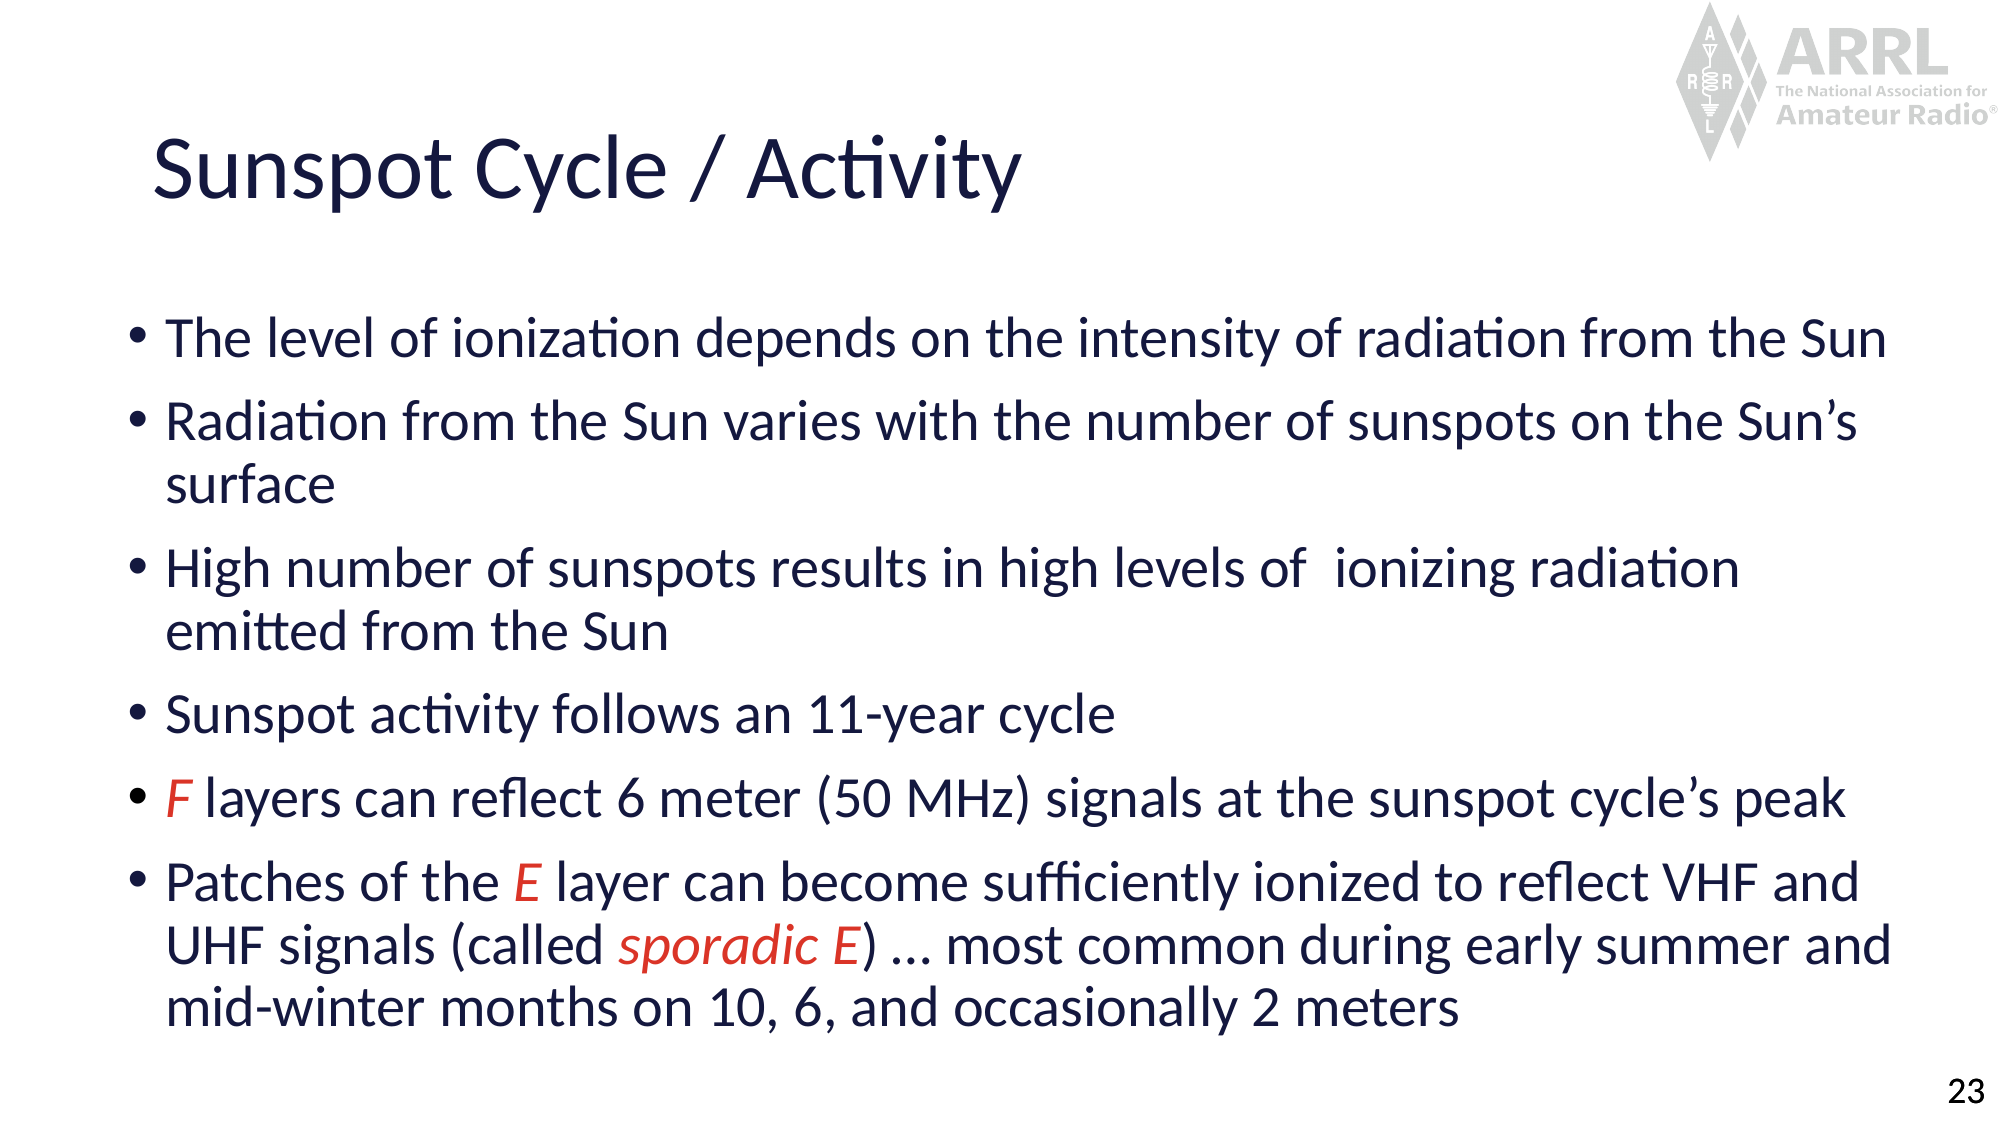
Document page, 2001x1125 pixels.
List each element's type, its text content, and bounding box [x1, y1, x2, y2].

picture [1674, 0, 2000, 164]
list The level of ionization depends on the intensity of radiation from the Sun Radiation from the Sun varies with the number of sunspots on the Sun’s surface High number of sunspots results in high levels of ionizing radiation emitted from the Sun Sunspot activity follows an 11-year cycle F layers can reflect 6 meter (50 MHz) signals at the sunspot cycle’s peak Patches of the E layer can become sufficiently ionized to reflect VHF and UHF signals (called sporadic E) … most common during early summer and mid-winter months on 10, 6, and occasionally 2 meters [112, 299, 1929, 1066]
title Sunspot Cycle / Activity [137, 59, 1863, 278]
